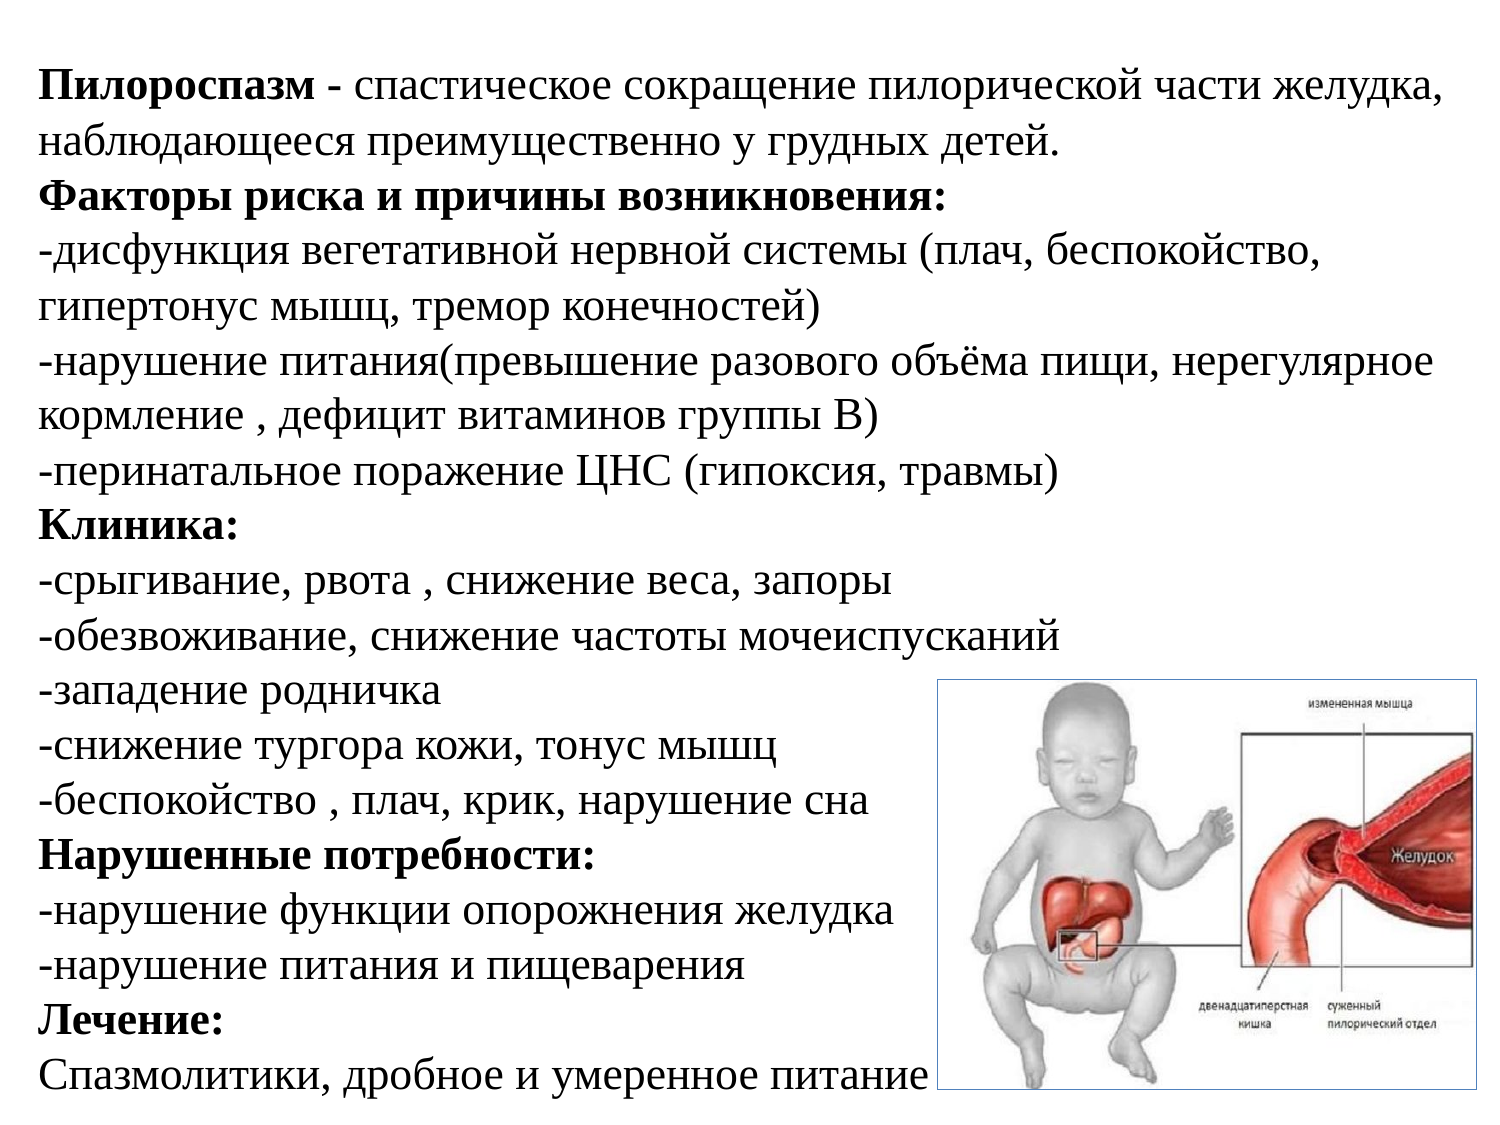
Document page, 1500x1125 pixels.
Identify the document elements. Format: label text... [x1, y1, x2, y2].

text_box Пилороспазм - спастическое сокращение пилорической части желудка, наблюдающееся преимущественно у грудных детей. Факторы риска и причины возникновения: -дисфункция вегетативной нервной системы (плач, беспокойство, гипертонус мышц, тремор конечностей) -нарушение питания(превышение разового объёма пищи, нерегулярное кормление , дефицит витаминов группы В) -перинатальное поражение ЦНС (гипоксия, травмы) Клиника: -срыгивание, рвота , снижение веса, запоры -обезвоживание, снижение частоты мочеиспусканий -западение родничка -снижение тургора кожи, тонус мышц -беспокойство , плач, крик, нарушение сна Нарушенные потребности: -нарушение функции опорожнения желудка -нарушение питания и пищеварения Лечение: Спазмолитики, дробное и умеренное питание [23, 46, 1477, 1125]
picture [937, 679, 1477, 1091]
